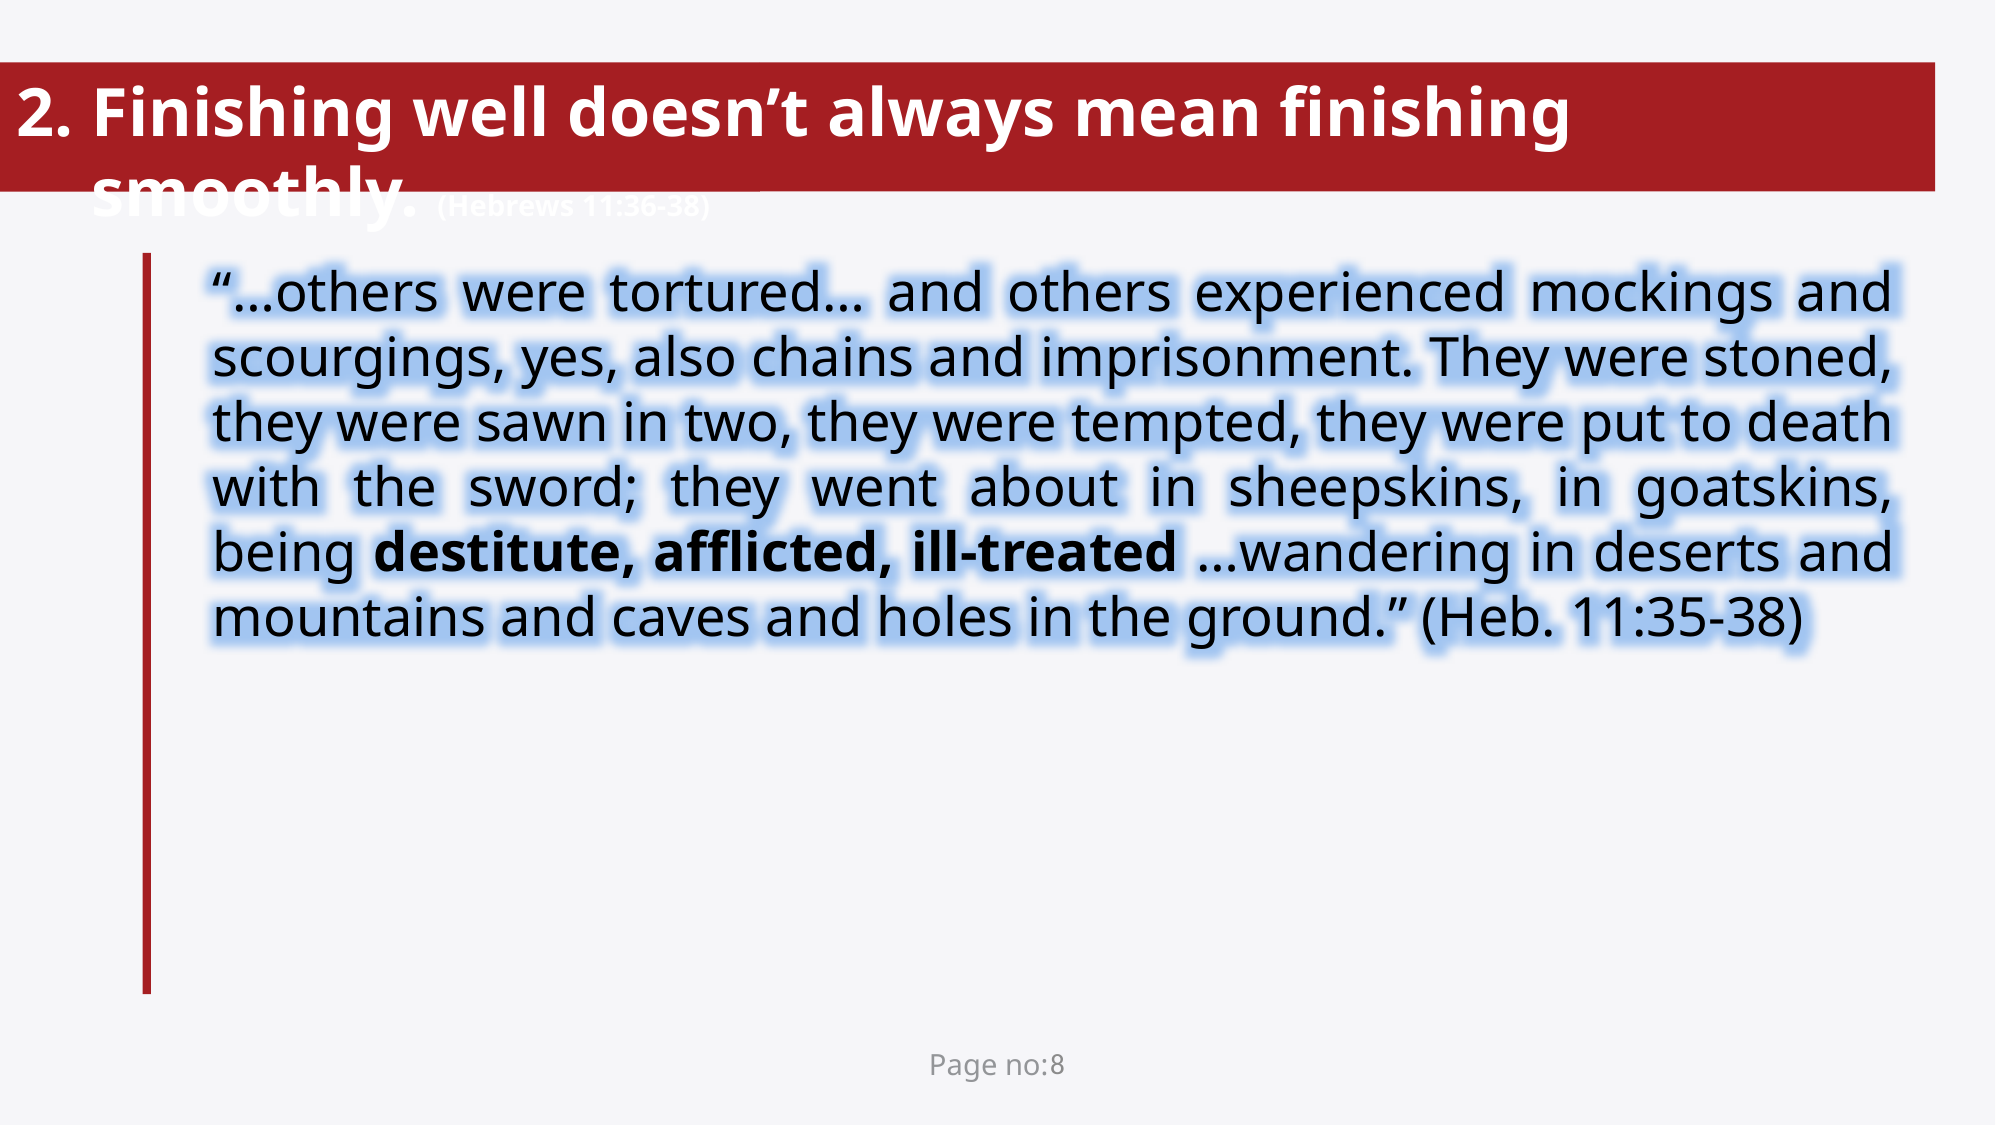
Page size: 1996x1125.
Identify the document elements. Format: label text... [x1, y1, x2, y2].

text_box “…others were tortured… and others experienced mockings and scourgings, yes, also chains and imprisonment. They were stoned, they were sawn in two, they were tempted, they were put to death with the sword; they went about in sheepskins, in goatskins, being destitute, afflicted, ill-treated …wandering in deserts and mountains and caves and holes in the ground.” (Heb. 11:35-38) [198, 249, 1911, 655]
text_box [1, 62, 1936, 194]
